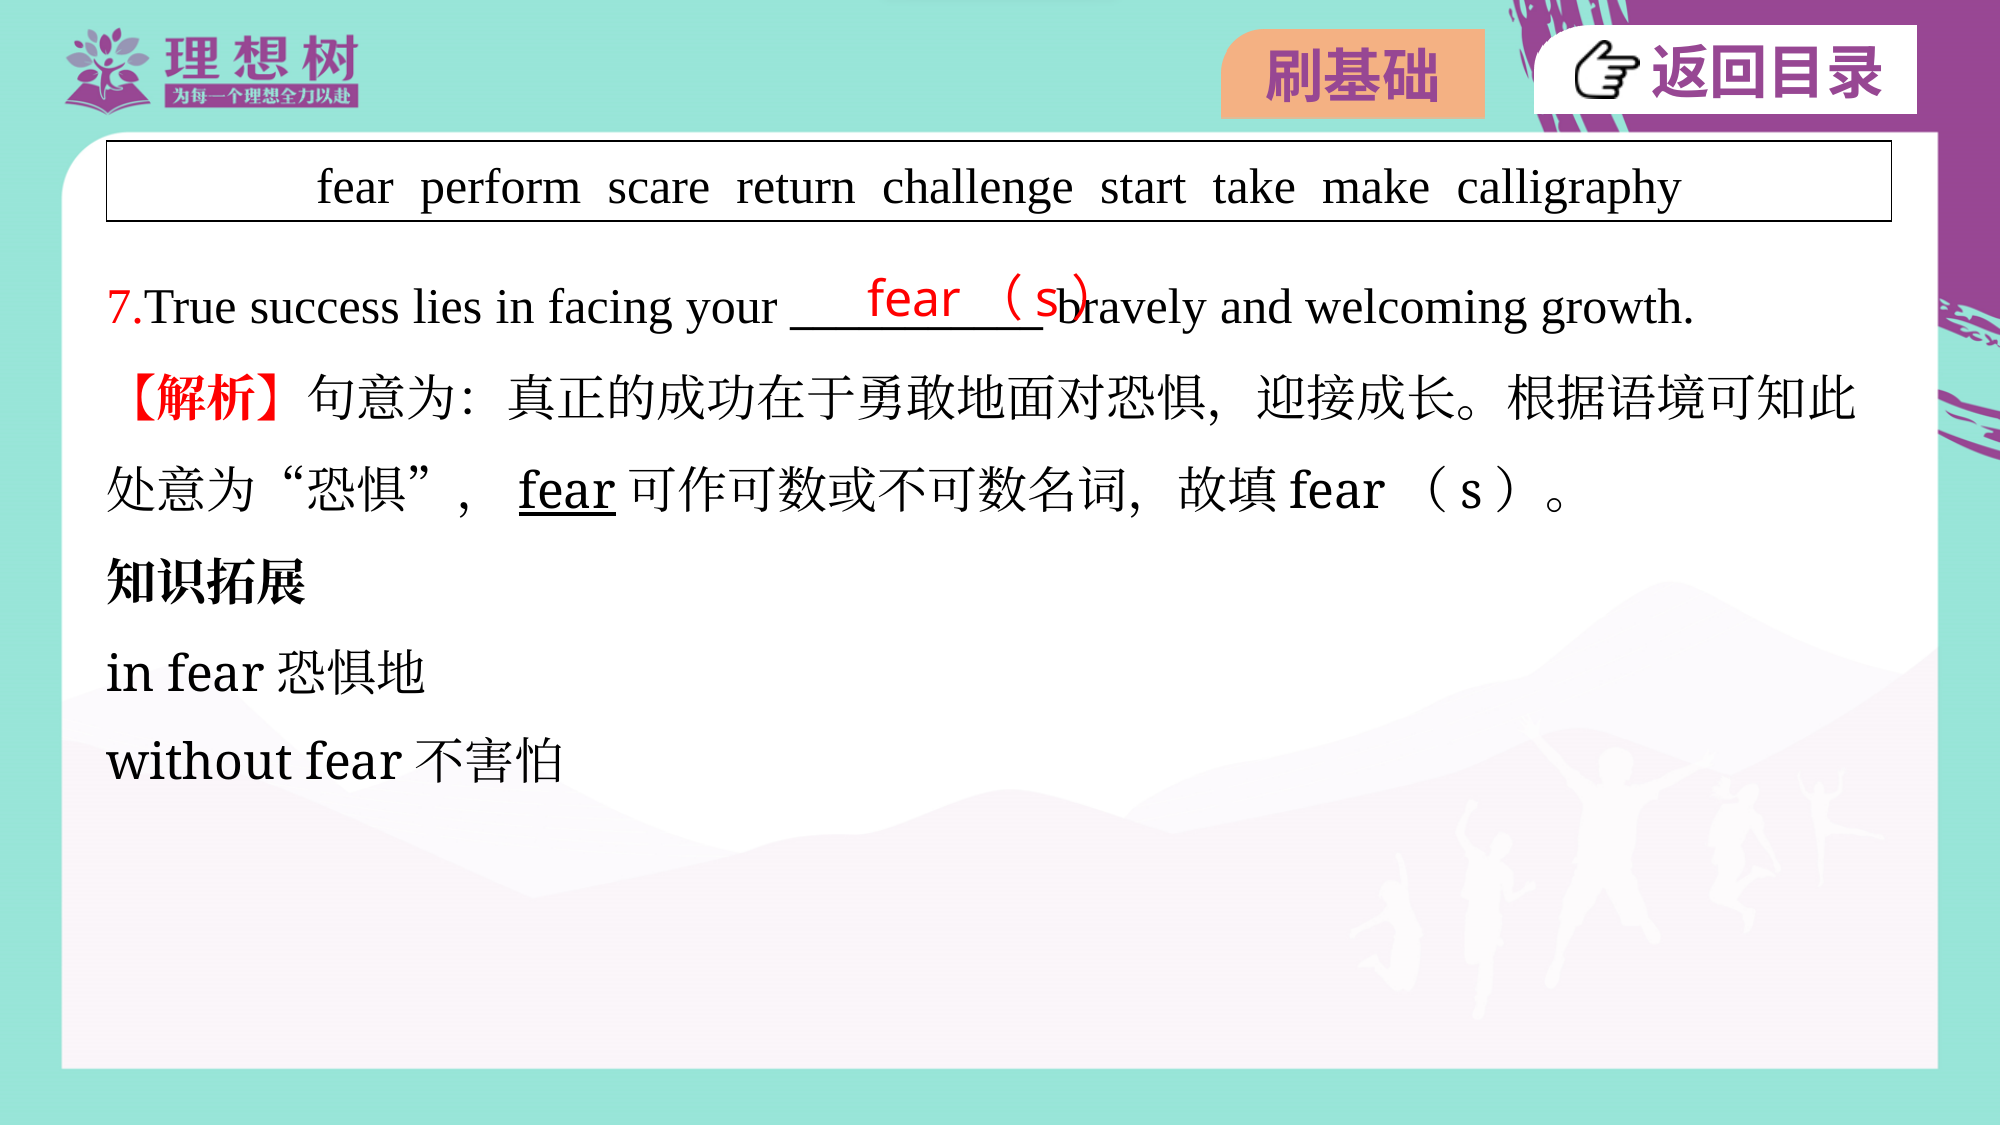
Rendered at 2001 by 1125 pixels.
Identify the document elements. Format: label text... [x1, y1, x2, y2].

table_header fear perform scare return challenge start take make calligraphy [107, 142, 1891, 220]
text_box 【解析】句意为：真正的成功在于勇敢地面对恐惧，迎接成长。根据语境可知此 处意为“恐惧”，fear可作可数或不可数名词，故填fear（s）。 知识拓展 in fear恐惧地 without fear不害怕 [106, 334, 1895, 780]
text_box 7.True success lies in facing your ___________ bravely and welcoming growth. [106, 243, 1895, 324]
text_box fear（s） [863, 237, 1125, 317]
picture [0, 0, 2000, 1125]
